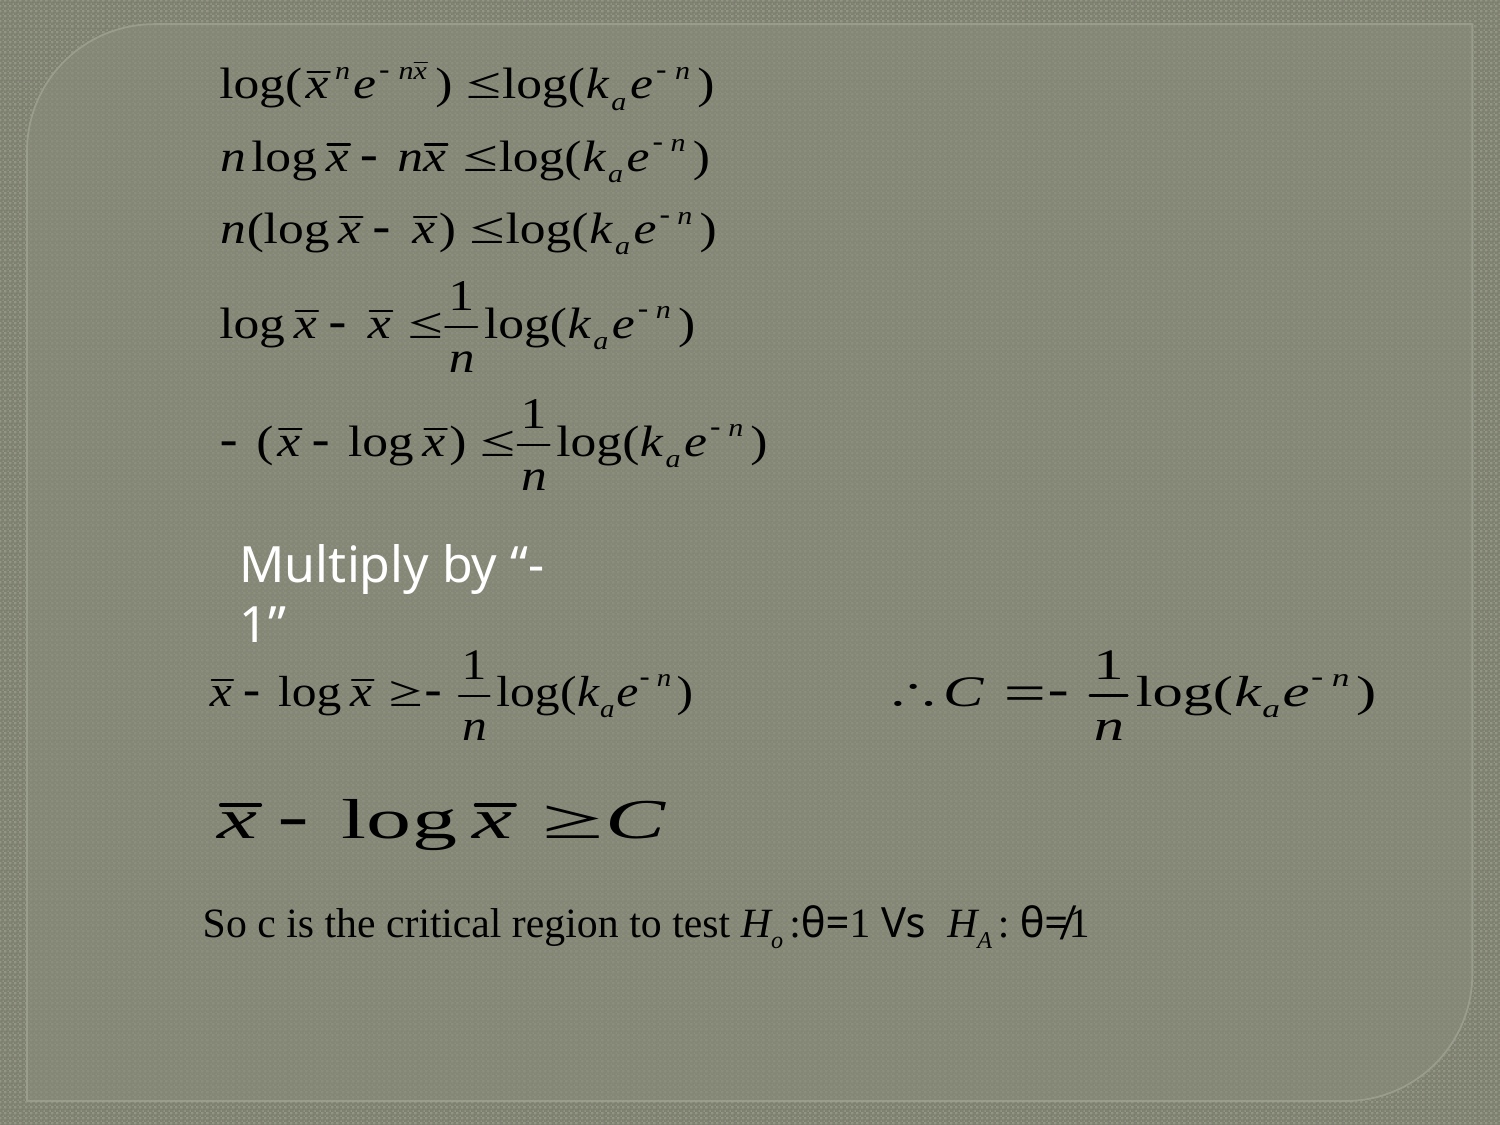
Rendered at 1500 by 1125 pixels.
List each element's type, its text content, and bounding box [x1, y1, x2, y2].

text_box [199, 787, 688, 863]
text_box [887, 637, 1388, 751]
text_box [199, 637, 701, 751]
text_box Multiply by “-1” [224, 524, 600, 636]
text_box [212, 49, 776, 501]
text_box So c is the critical region to test Ho :θ=1 Vs HA : θ≠1 [187, 887, 1150, 961]
